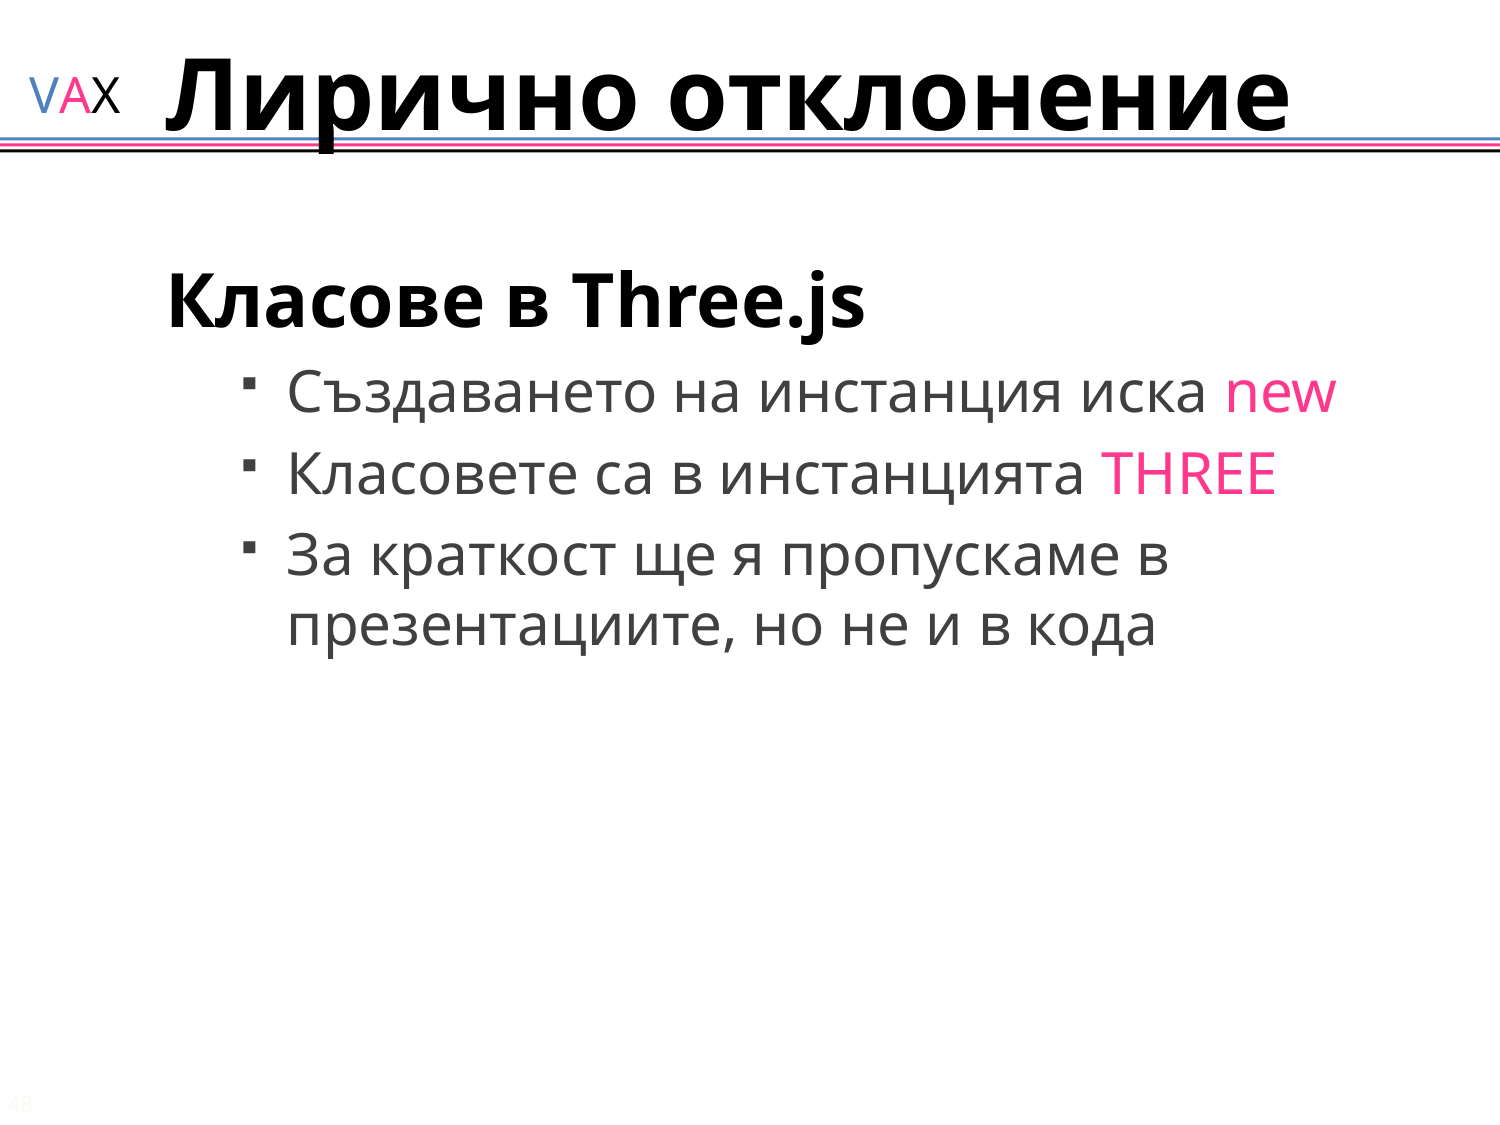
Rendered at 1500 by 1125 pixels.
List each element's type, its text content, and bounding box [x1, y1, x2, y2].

title Лирично отклонение [0, 37, 1500, 144]
list Класове в Three.js Създаването на инстанция иска new Класовете са в инстанцията THREE За краткост ще я пропускаме в презентациите, но не и в кода [150, 200, 1488, 1113]
